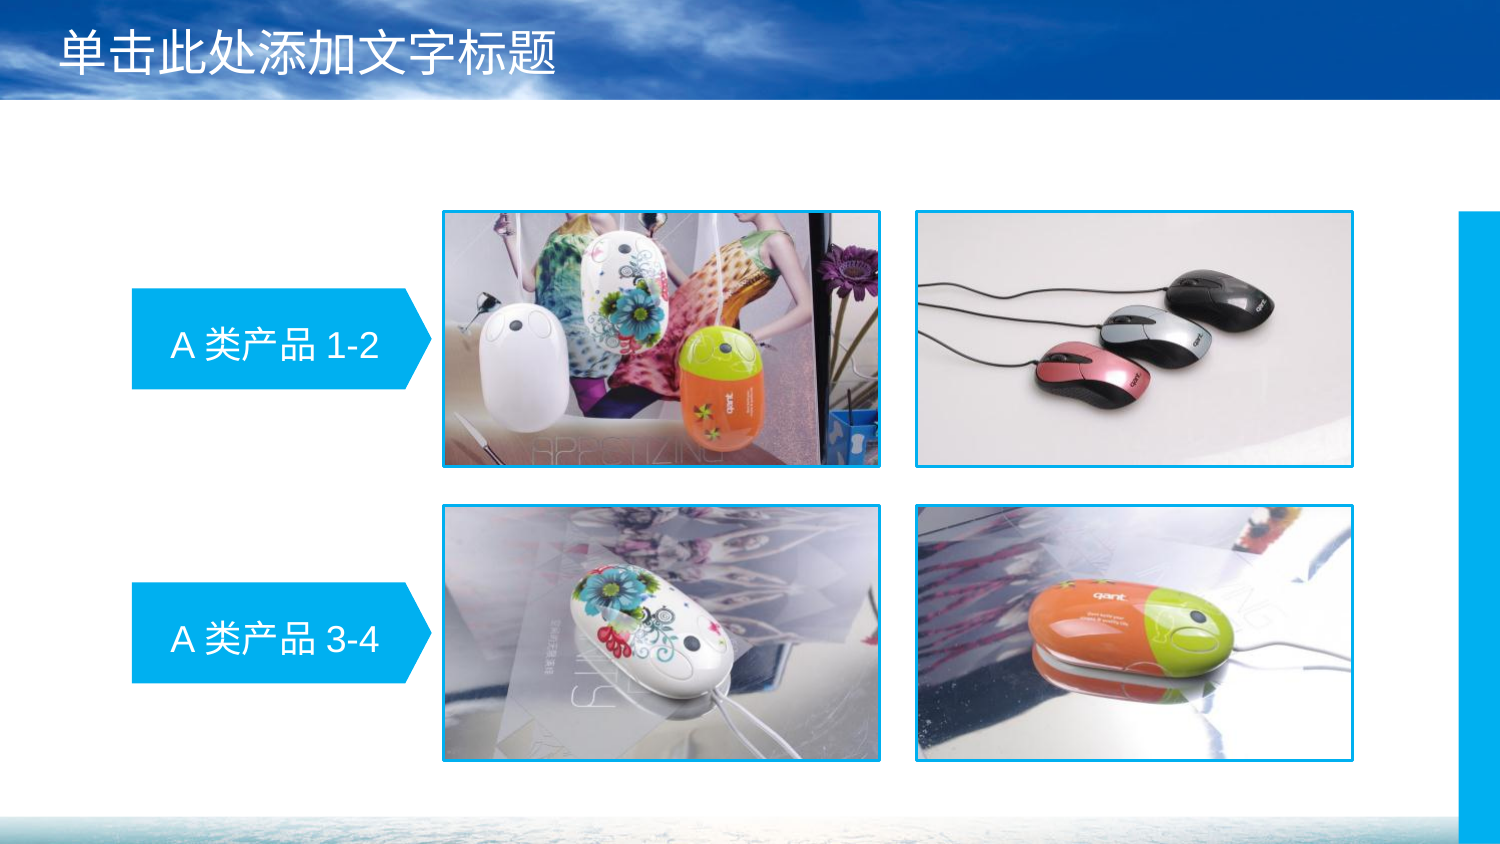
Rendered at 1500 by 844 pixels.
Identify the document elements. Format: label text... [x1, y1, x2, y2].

text_box [443, 211, 880, 467]
text_box [916, 505, 1353, 761]
text_box A类产品1-2 [131, 288, 432, 390]
picture [0, 817, 1457, 844]
text_box [1457, 209, 1500, 844]
text_box [443, 505, 880, 761]
text_box [916, 211, 1353, 467]
picture [0, 0, 1500, 99]
text_box A类产品3-4 [131, 582, 432, 684]
